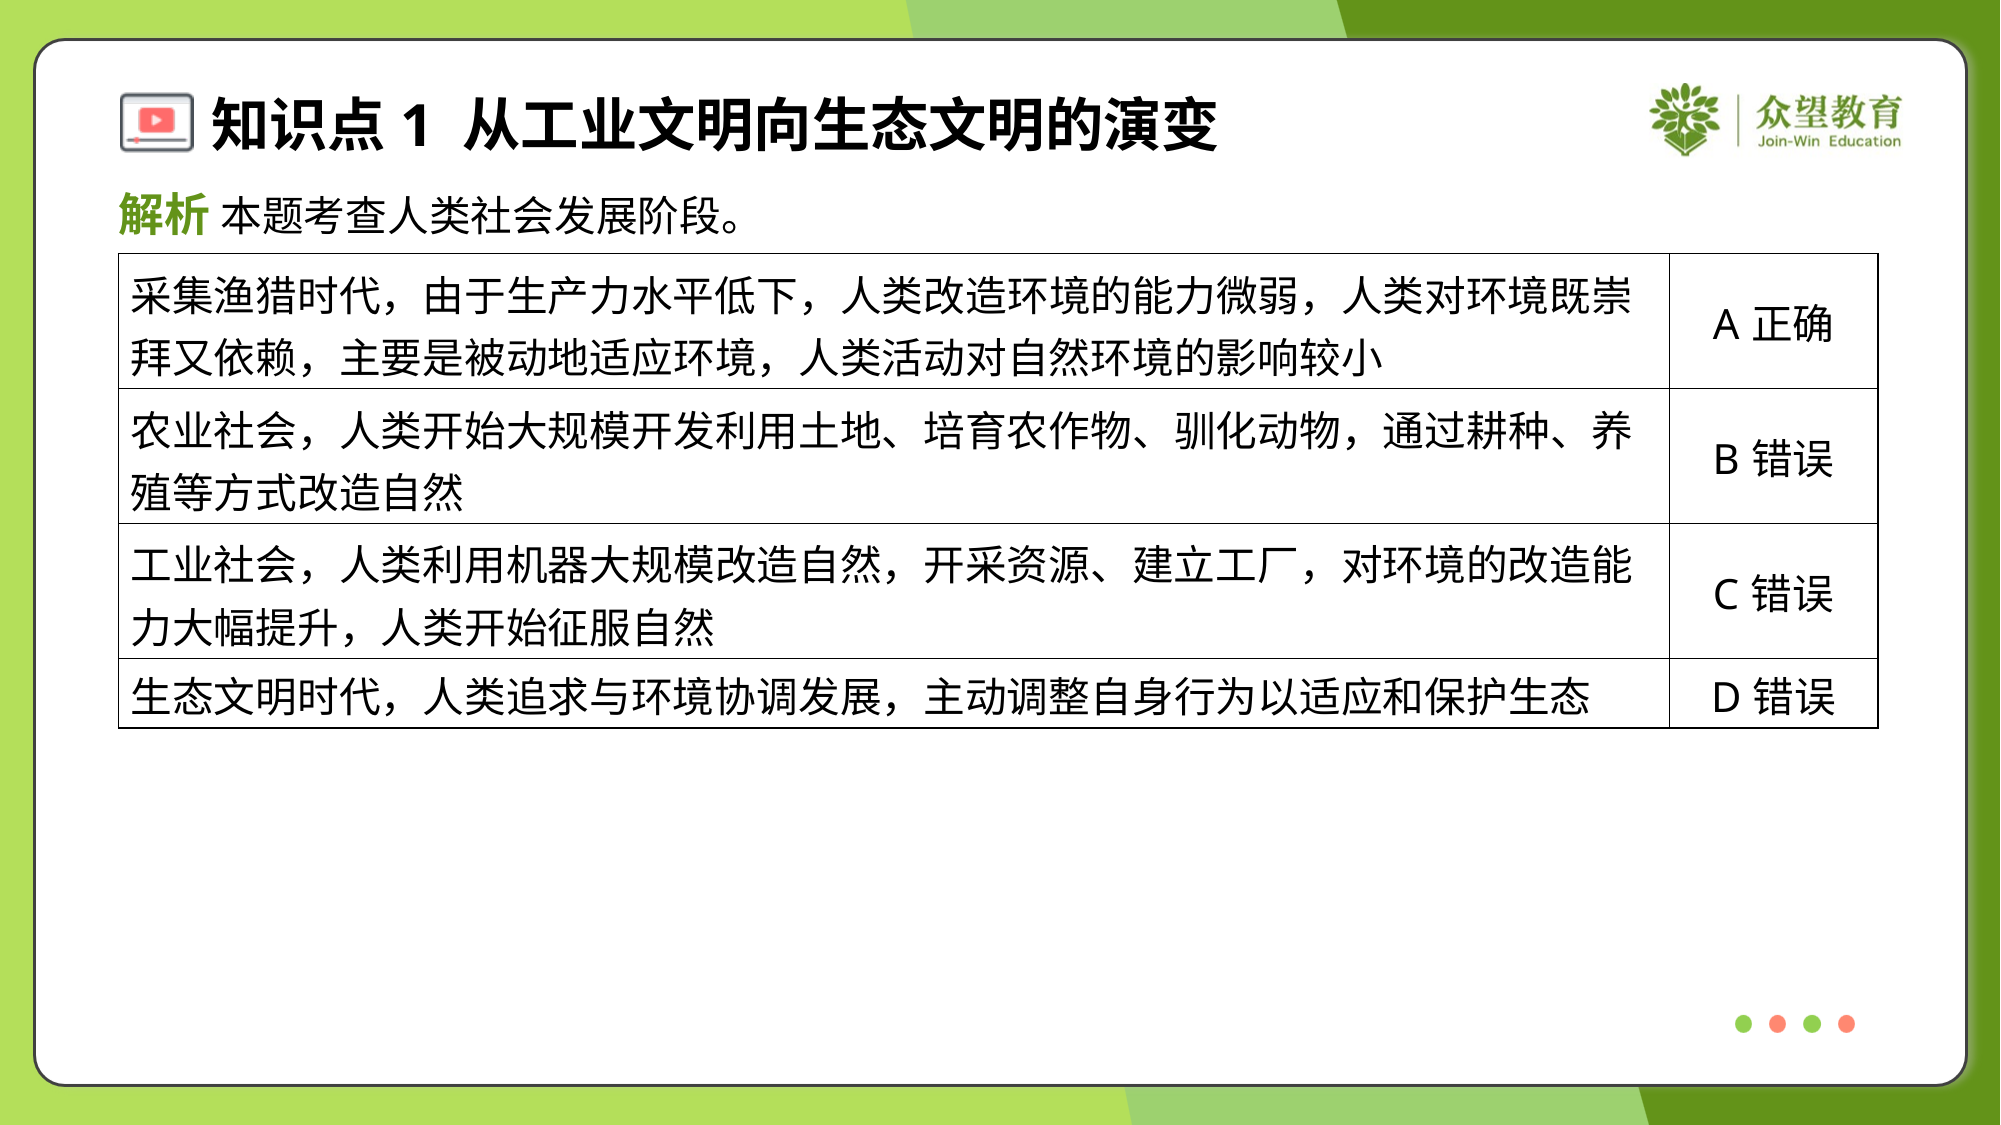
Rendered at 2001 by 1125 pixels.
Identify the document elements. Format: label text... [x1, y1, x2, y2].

table_cell 农业社会，人类开始大规模开发利用土地、培育农作物、驯化动物，通过耕种、养 殖等方式改造自然 [119, 389, 1669, 523]
table_cell 生态文明时代，人类追求与环境协调发展，主动调整自身行为以适应和保护生态 [119, 659, 1669, 727]
table_cell C错误 [1670, 524, 1877, 658]
table_cell 工业社会，人类利用机器大规模改造自然，开采资源、建立工厂，对环境的改造能 力大幅提升，人类开始征服自然 [119, 524, 1669, 658]
text_box 解析 本题考查人类社会发展阶段。 [118, 159, 1883, 231]
table_header A正确 [1670, 254, 1877, 388]
picture [0, 0, 2000, 1125]
table_cell D错误 [1670, 659, 1877, 727]
table_header 采集渔猎时代，由于生产力水平低下，人类改造环境的能力微弱，人类对环境既崇 拜又依赖，主要是被动地适应环境，人类活动对自然环境的影响较小 [119, 254, 1669, 388]
table_cell B错误 [1670, 389, 1877, 523]
